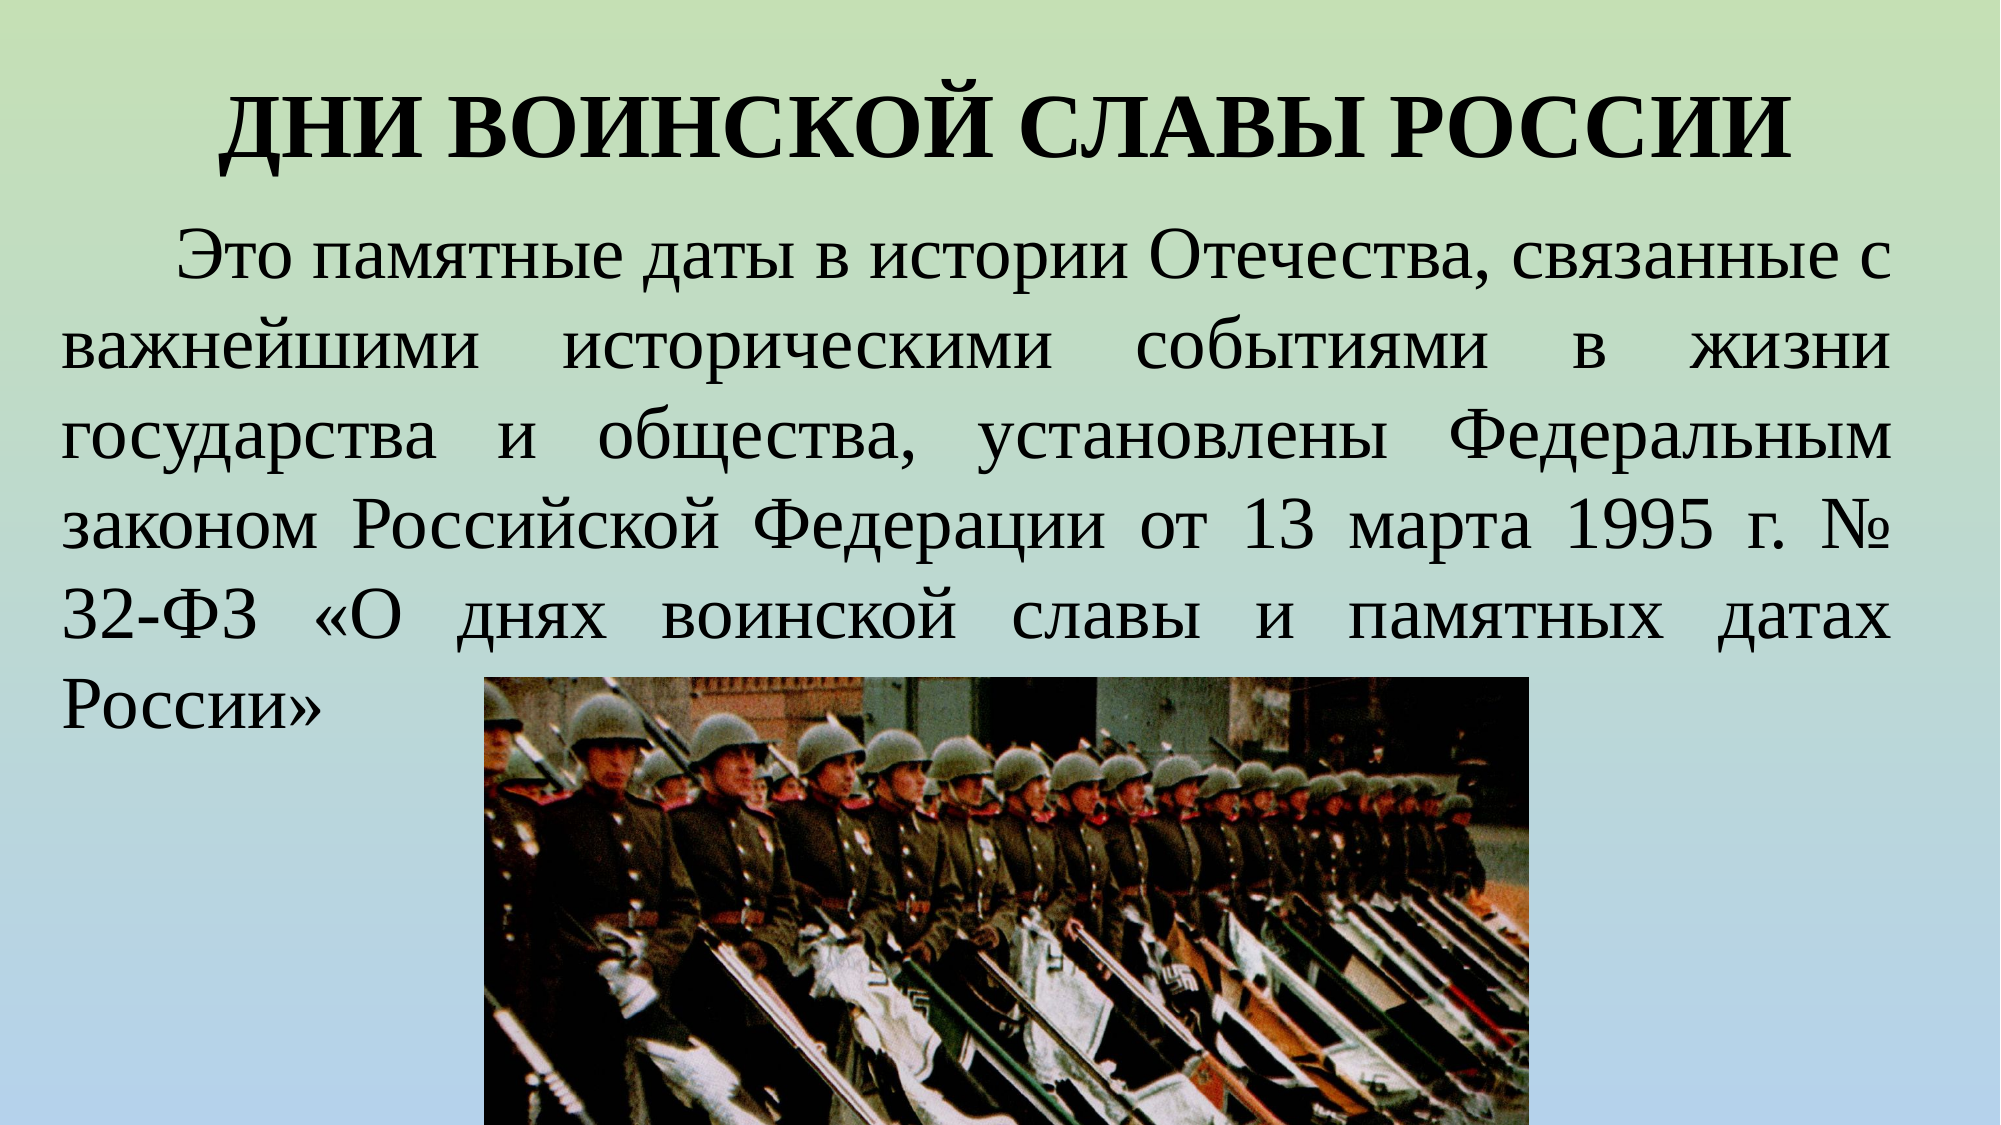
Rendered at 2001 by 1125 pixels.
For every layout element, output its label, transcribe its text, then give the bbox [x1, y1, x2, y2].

text_box Это памятные даты в истории Отечества, связанные с важнейшими историческими событиями в жизни государства и общества, установлены Федеральным законом Российской Федерации от 13 марта 1995 г. № 32-ФЗ «О днях воинской славы и памятных датах России» [47, 195, 1910, 751]
title ДНИ ВОИНСКОЙ СЛАВЫ РОССИИ [143, 19, 1869, 195]
picture [484, 677, 1529, 1125]
